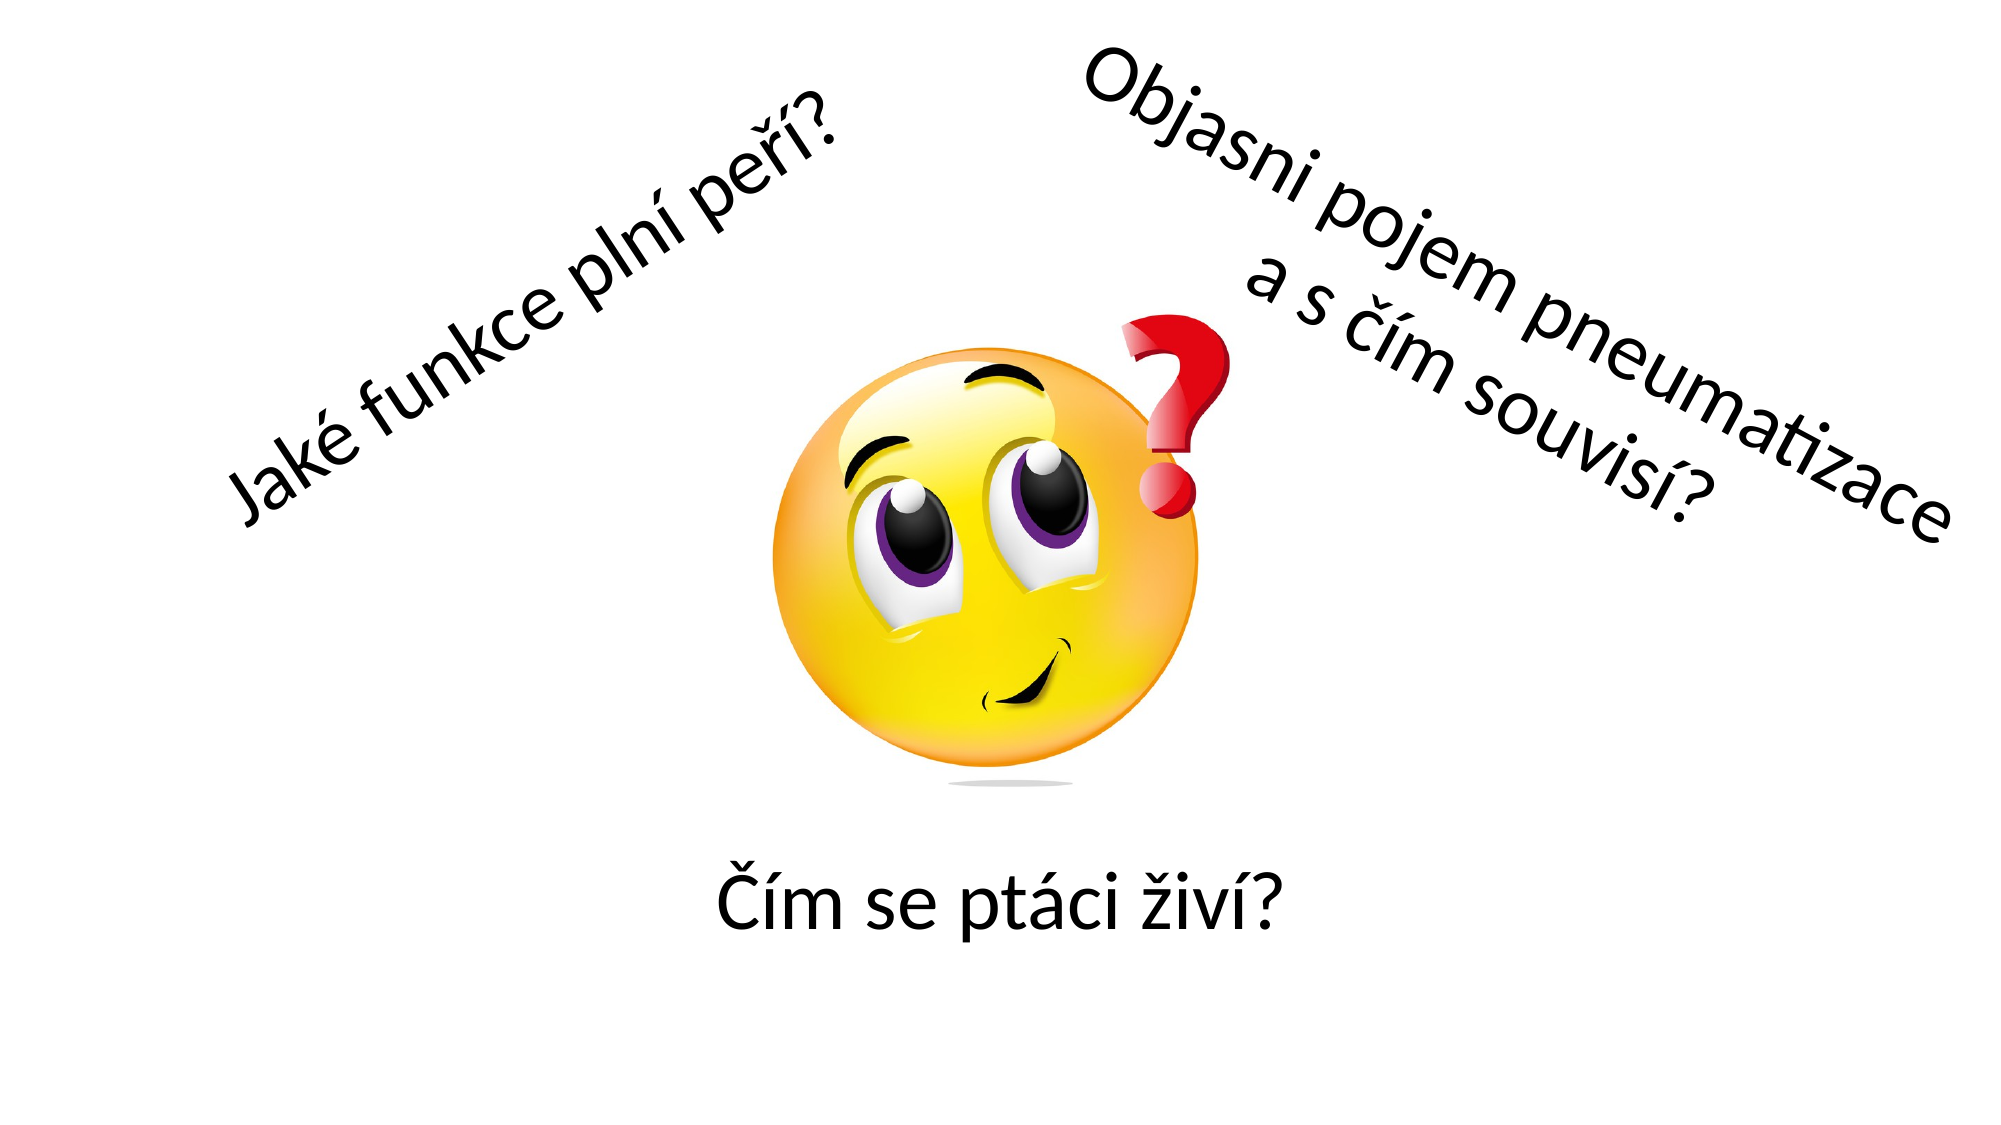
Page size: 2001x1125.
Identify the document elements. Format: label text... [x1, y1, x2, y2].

text_box Objasni pojem pneumatizace a s čím souvisí? [1003, 0, 1996, 666]
picture [759, 302, 1245, 789]
text_box Čím se ptáci živí? [701, 838, 1303, 954]
text_box Jaké funkce plní peří? [184, 47, 875, 558]
